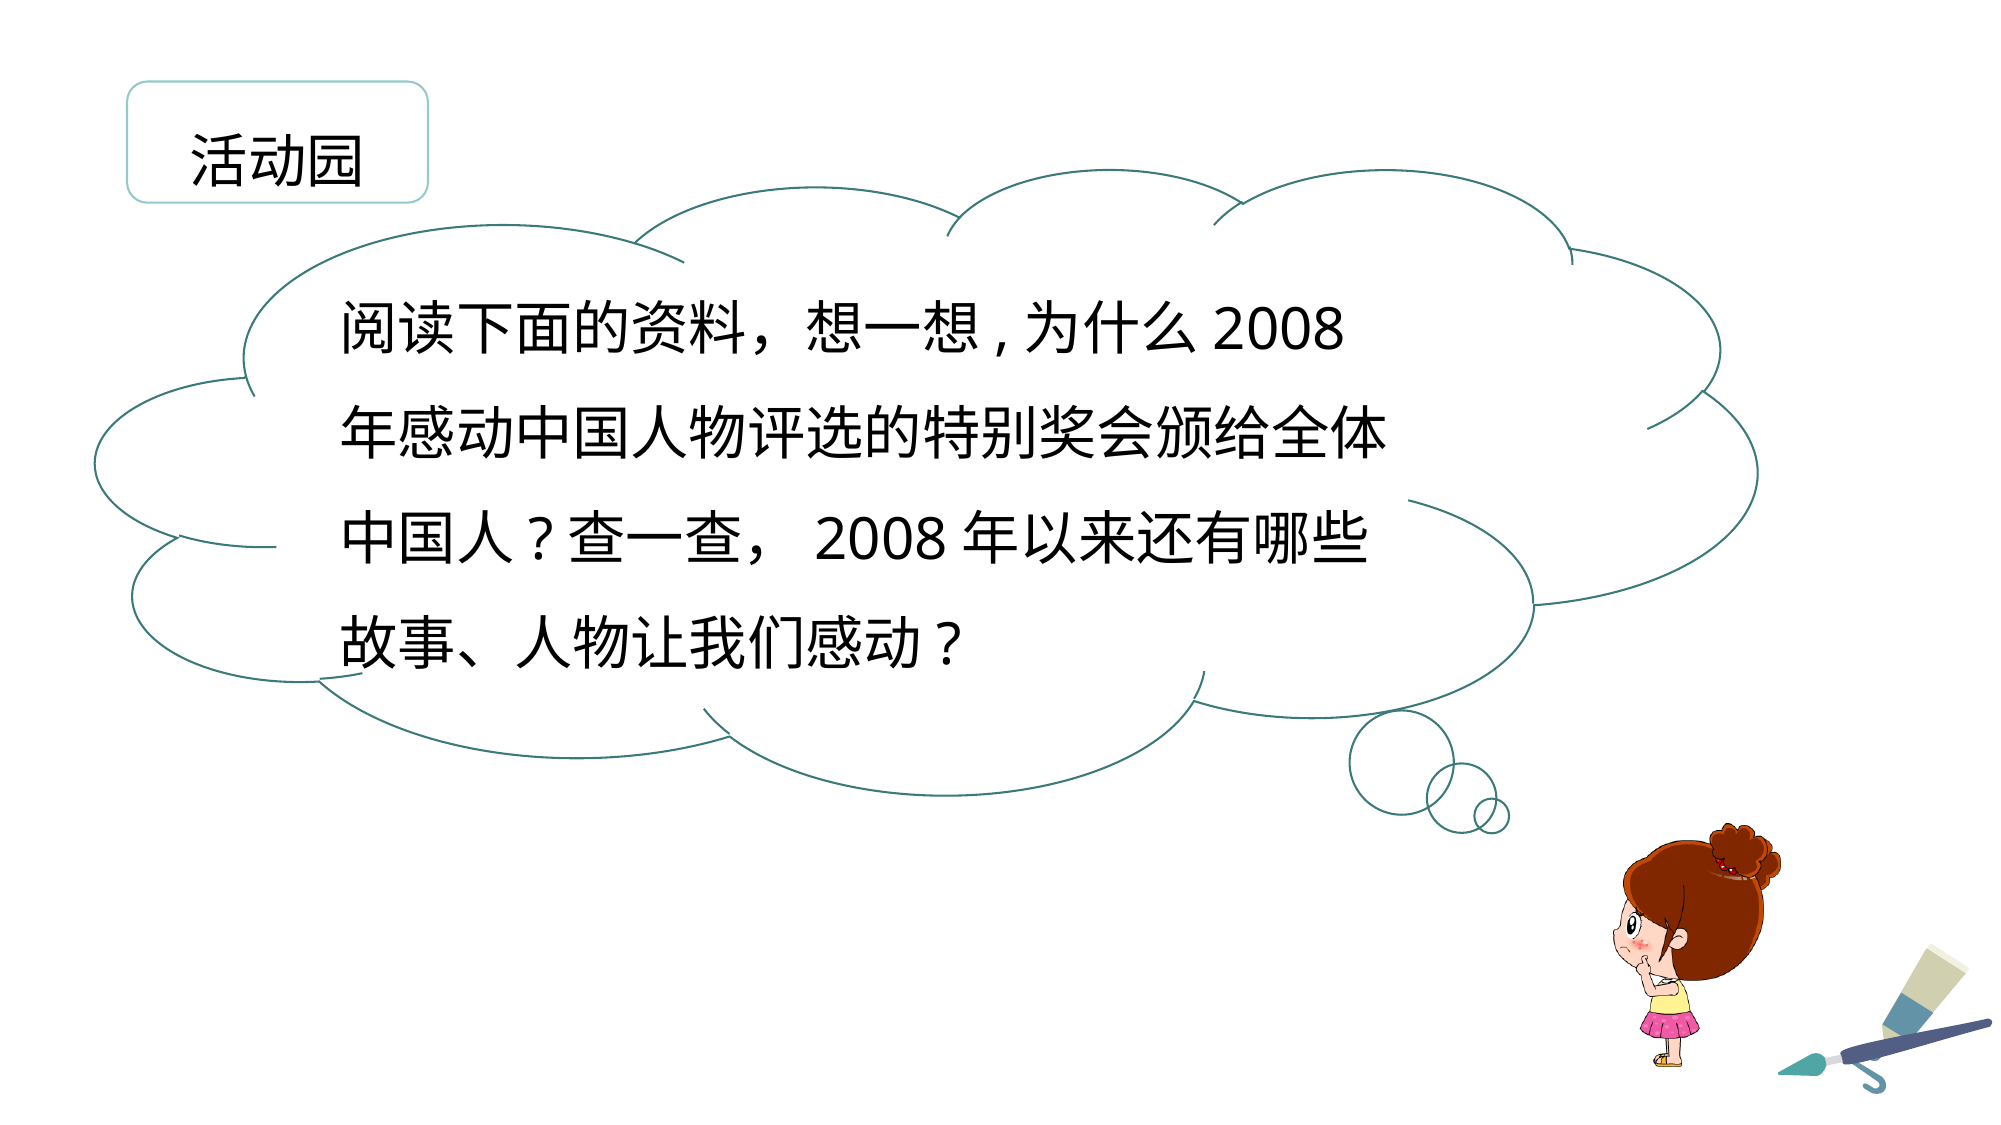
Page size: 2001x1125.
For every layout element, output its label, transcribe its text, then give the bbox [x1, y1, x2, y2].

text_box 活动园 [125, 80, 430, 204]
picture [1613, 823, 1781, 1067]
text_box 阅读下面的资料，想一想,为什么2008年感动中国人物评选的特别奖会颁给全体中国人?查一查，2008年以来还有哪些故事、人物让我们感动? [93, 168, 1759, 835]
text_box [1811, 945, 1974, 1125]
